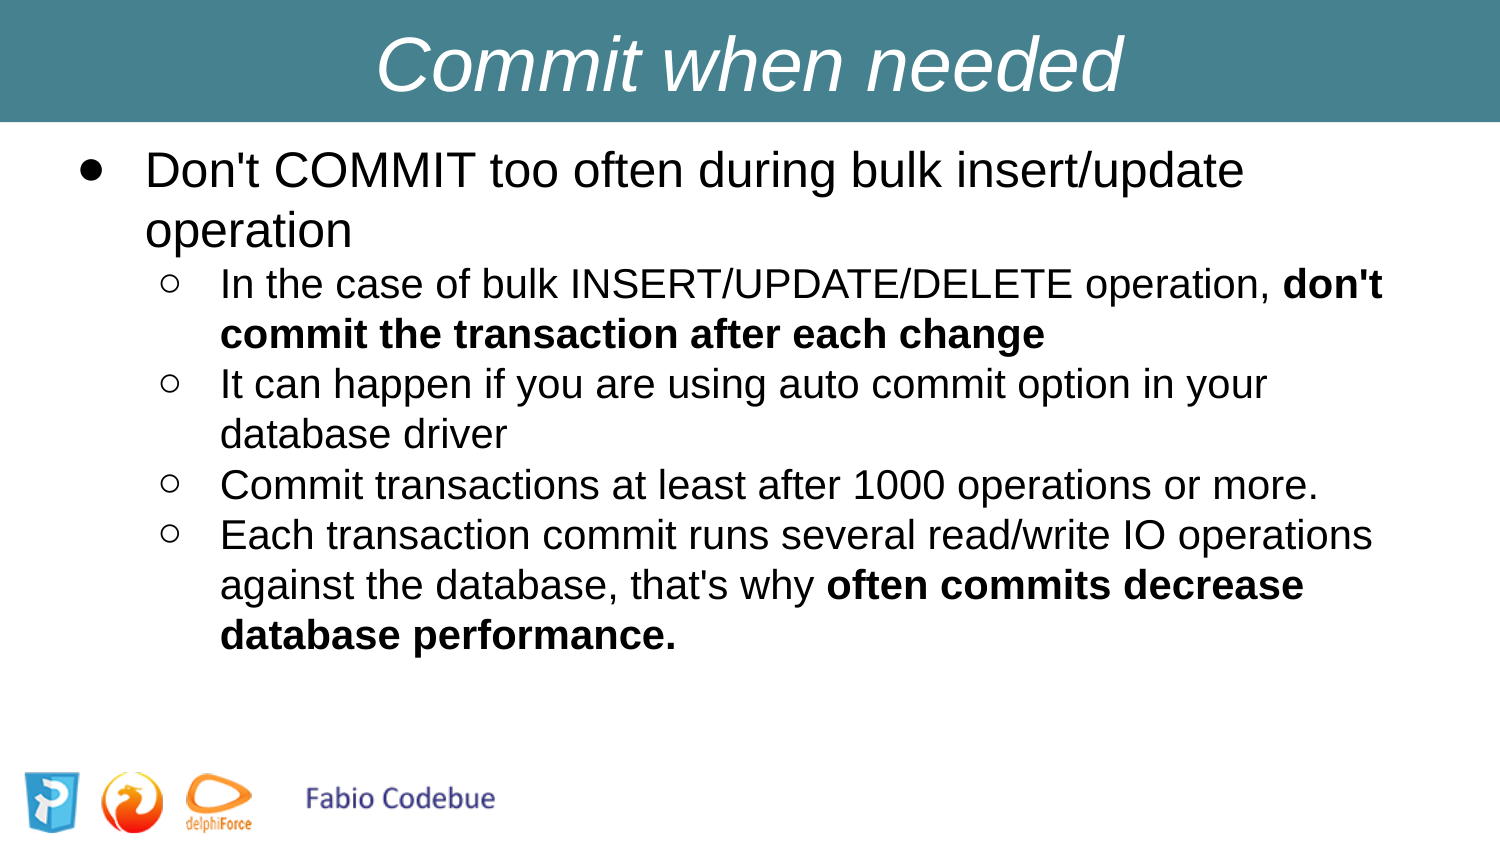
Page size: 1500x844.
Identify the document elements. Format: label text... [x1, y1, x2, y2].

picture [0, 123, 1500, 844]
list Don't COMMIT too often during bulk insert/update operation In the case of bulk INSERT/UPDATE/DELETE operation, don't commit the transaction after each change It can happen if you are using auto commit option in your database driver Commit transactions at least after 1000 operations or more. Each transaction commit runs several read/write IO operations against the database, that's why often commits decrease database performance. [54, 123, 1430, 795]
text_box Commit when needed [0, 0, 1500, 123]
